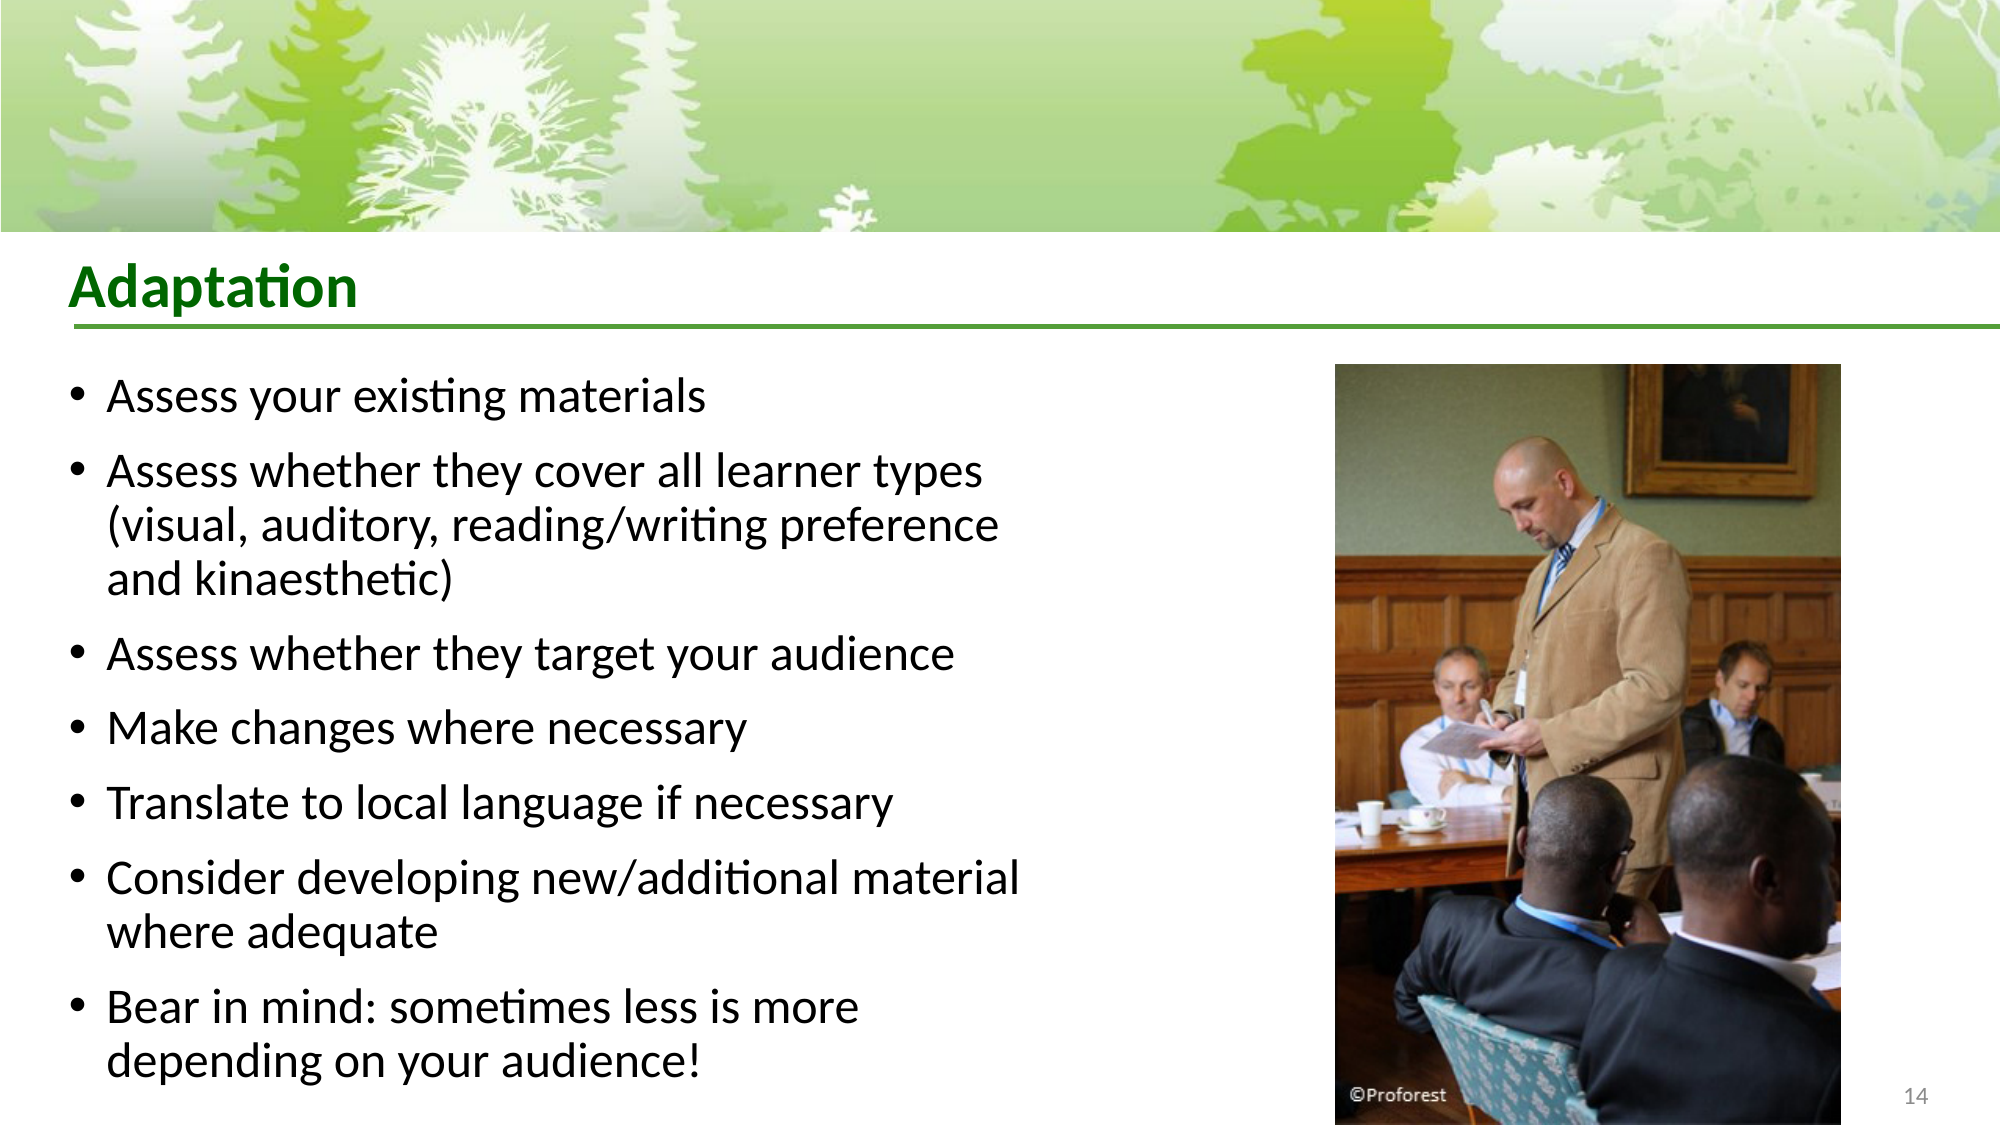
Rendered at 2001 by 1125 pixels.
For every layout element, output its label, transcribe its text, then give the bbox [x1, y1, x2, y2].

title Adaptation [53, 193, 1404, 381]
picture [1335, 364, 1841, 1125]
picture [0, 0, 2000, 232]
slide_number 14 [1841, 1065, 1944, 1125]
list Assess your existing materials Assess whether they cover all learner types (visual, auditory, reading/writing preference and kinaesthetic) Assess whether they target your audience Make changes where necessary Translate to local language if necessary Consider developing new/additional material where adequate Bear in mind: sometimes less is more depending on your audience! [53, 362, 1036, 1125]
